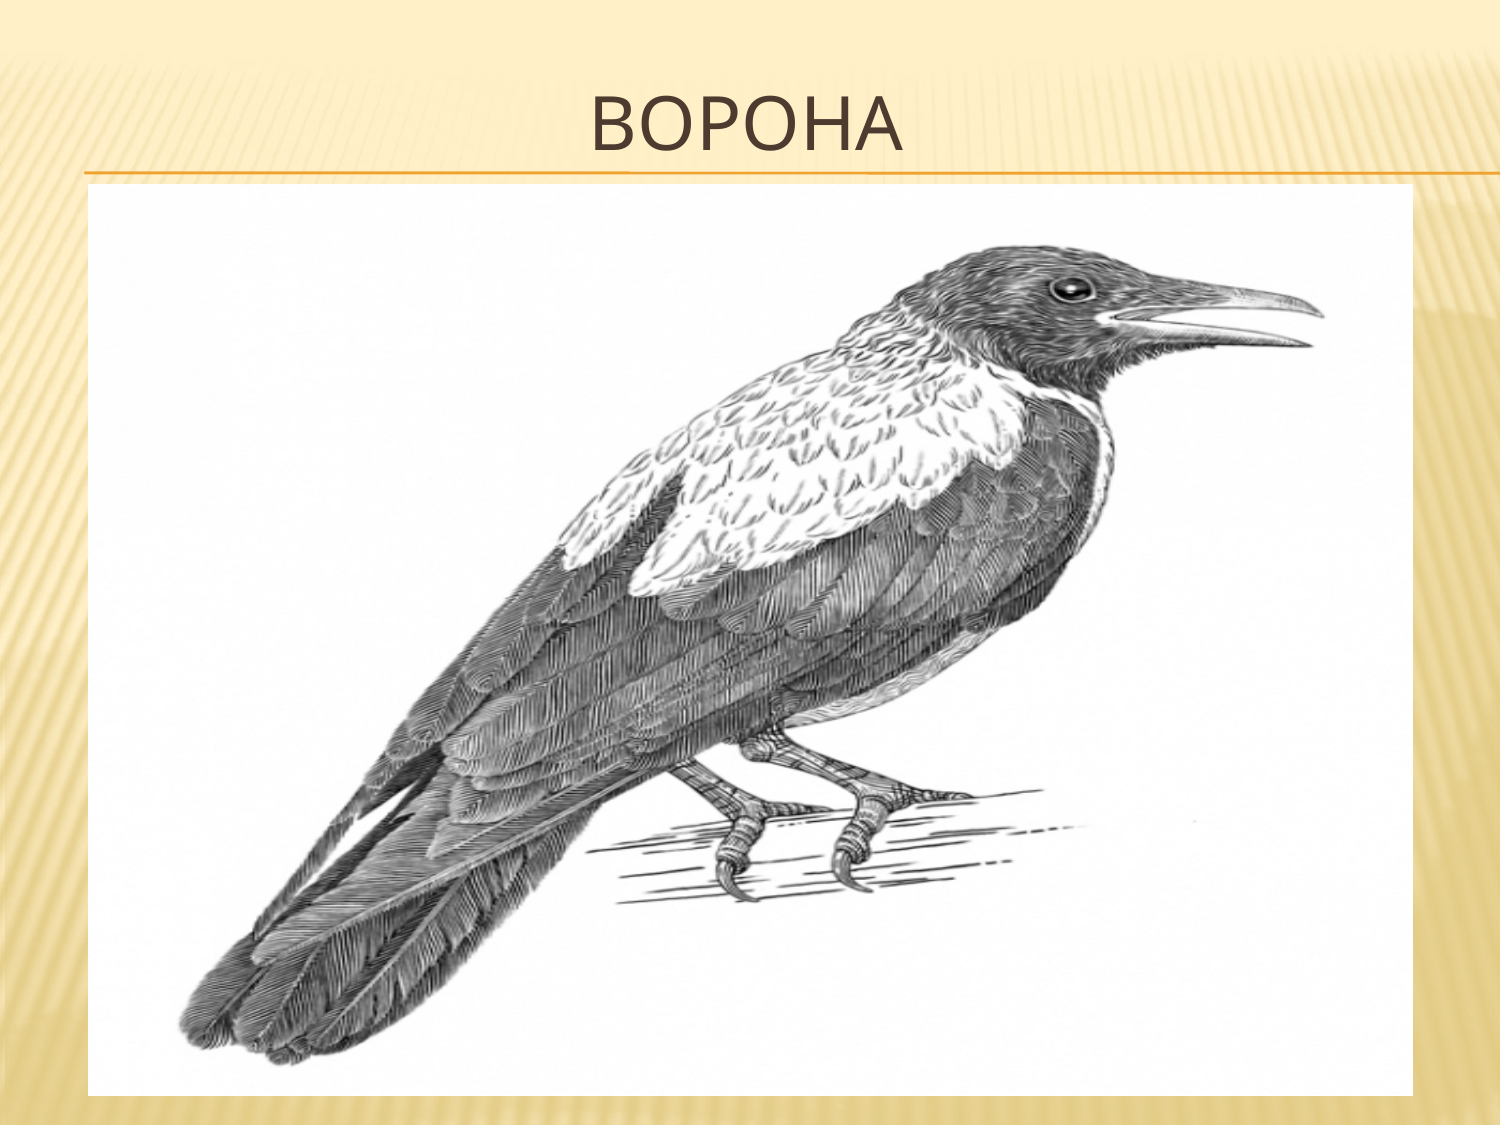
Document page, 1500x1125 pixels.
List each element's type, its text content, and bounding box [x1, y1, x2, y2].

title Ворона [574, 45, 1425, 197]
picture [88, 184, 1414, 1096]
